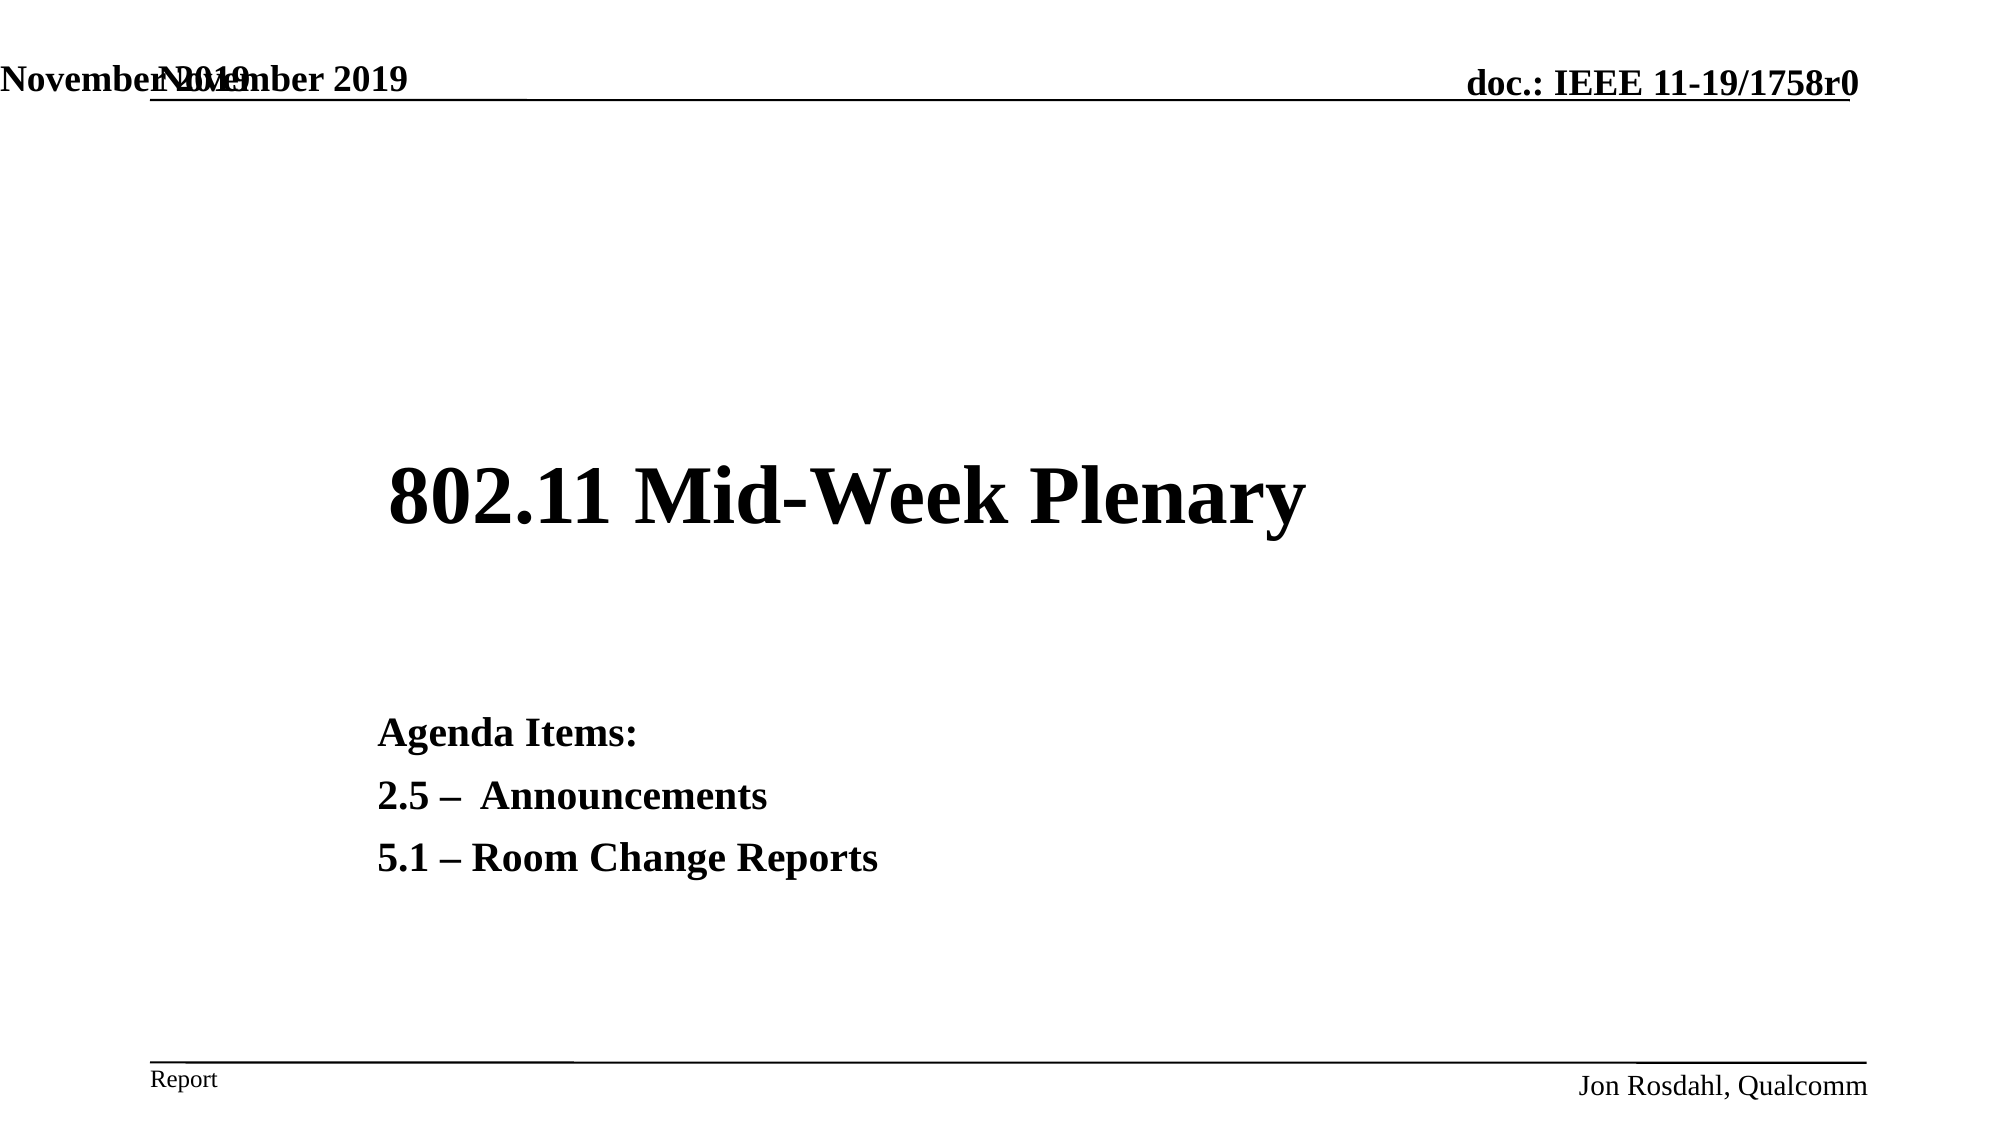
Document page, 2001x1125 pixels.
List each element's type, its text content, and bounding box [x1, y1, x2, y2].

footer Jon Rosdahl, Qualcomm [1531, 1066, 1869, 1108]
title 802.11 Mid-Week Plenary [373, 432, 1650, 657]
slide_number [0, 54, 411, 100]
list Agenda Items: 2.5 – Announcements 5.1 – Room Change Reports [361, 703, 1638, 951]
